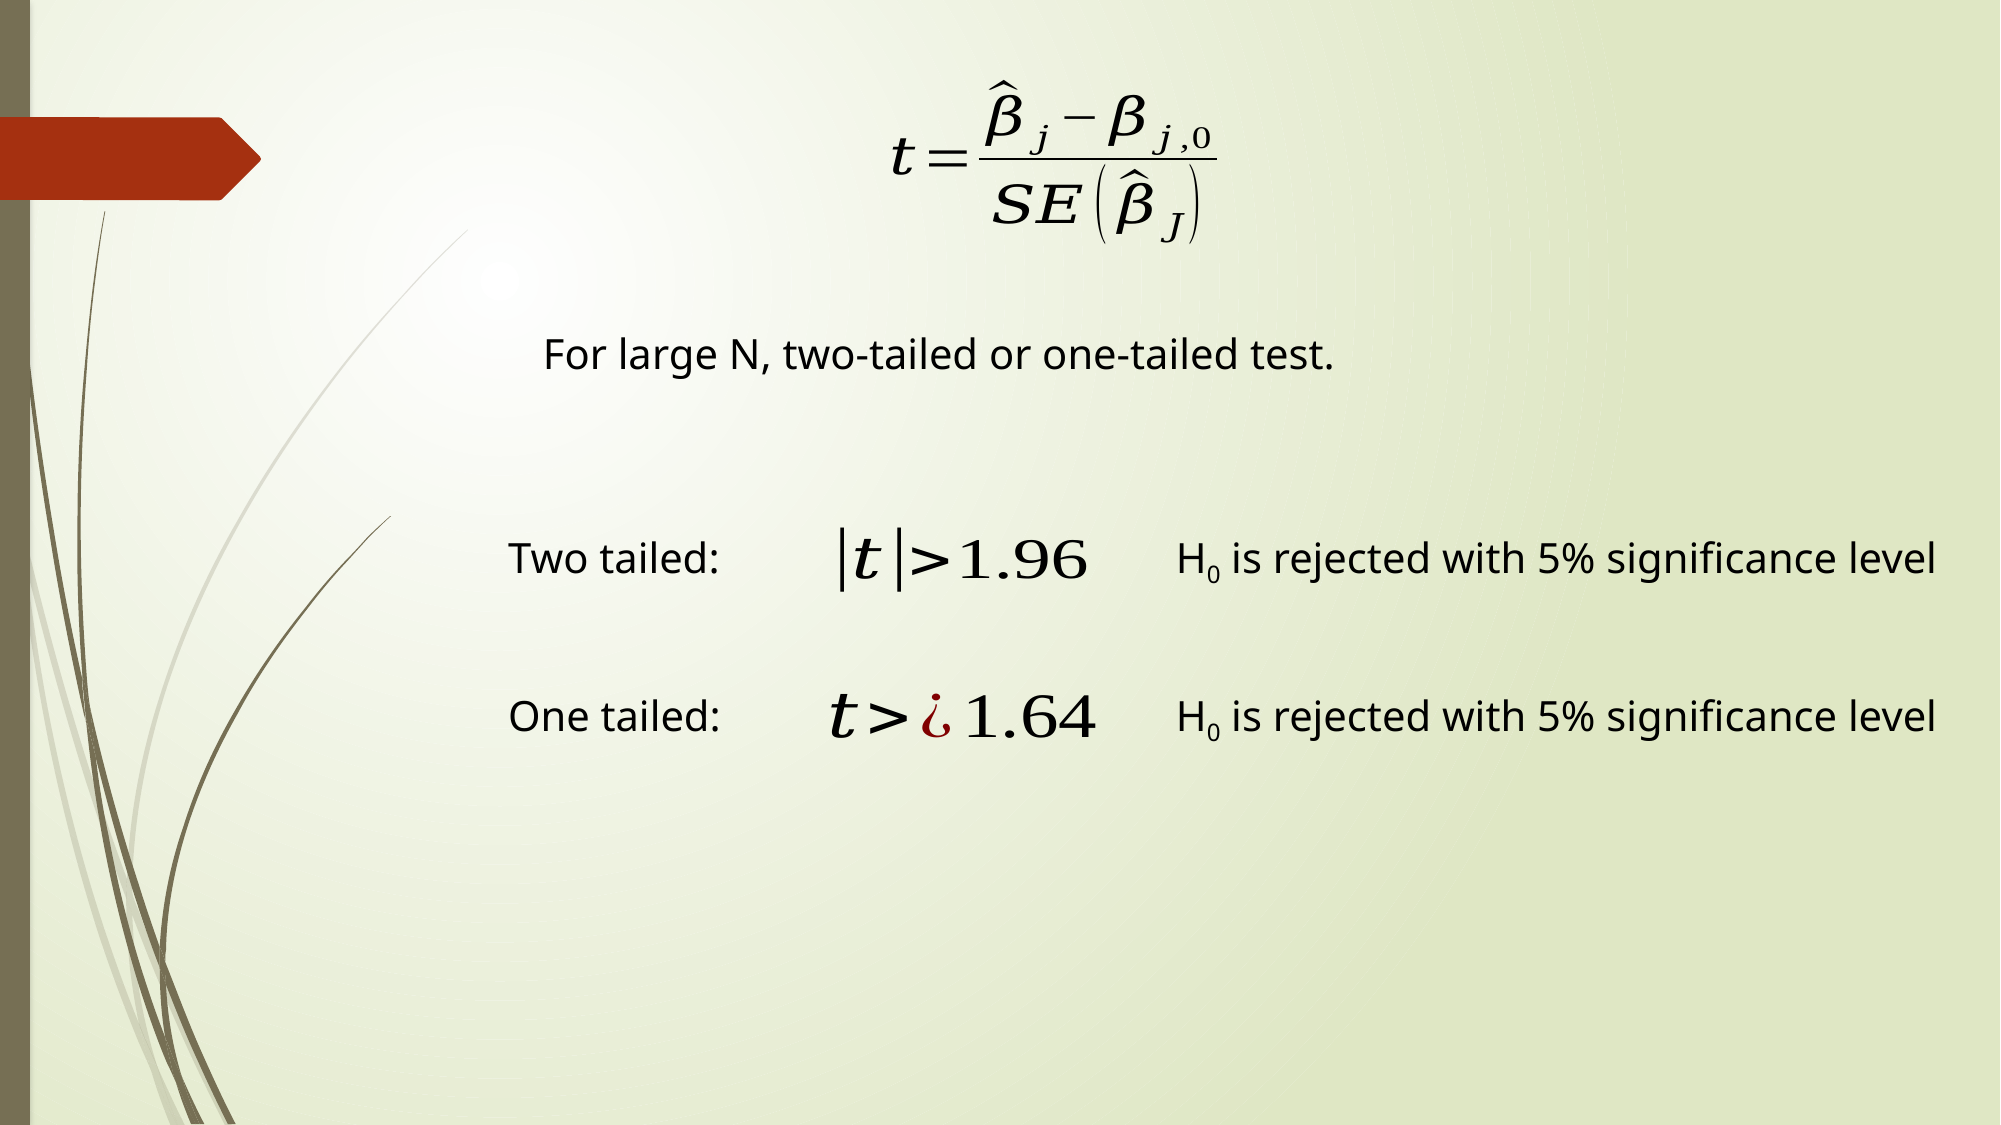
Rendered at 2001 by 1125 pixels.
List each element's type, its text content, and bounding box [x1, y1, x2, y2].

text_box For large N, two-tailed or one-tailed test. [528, 320, 1351, 385]
text_box H0 is rejected with 5% significance level [1161, 682, 1953, 754]
text_box Two tailed: [493, 524, 775, 590]
text_box H0 is rejected with 5% significance level [1161, 524, 1953, 596]
text_box One tailed: [493, 682, 775, 747]
